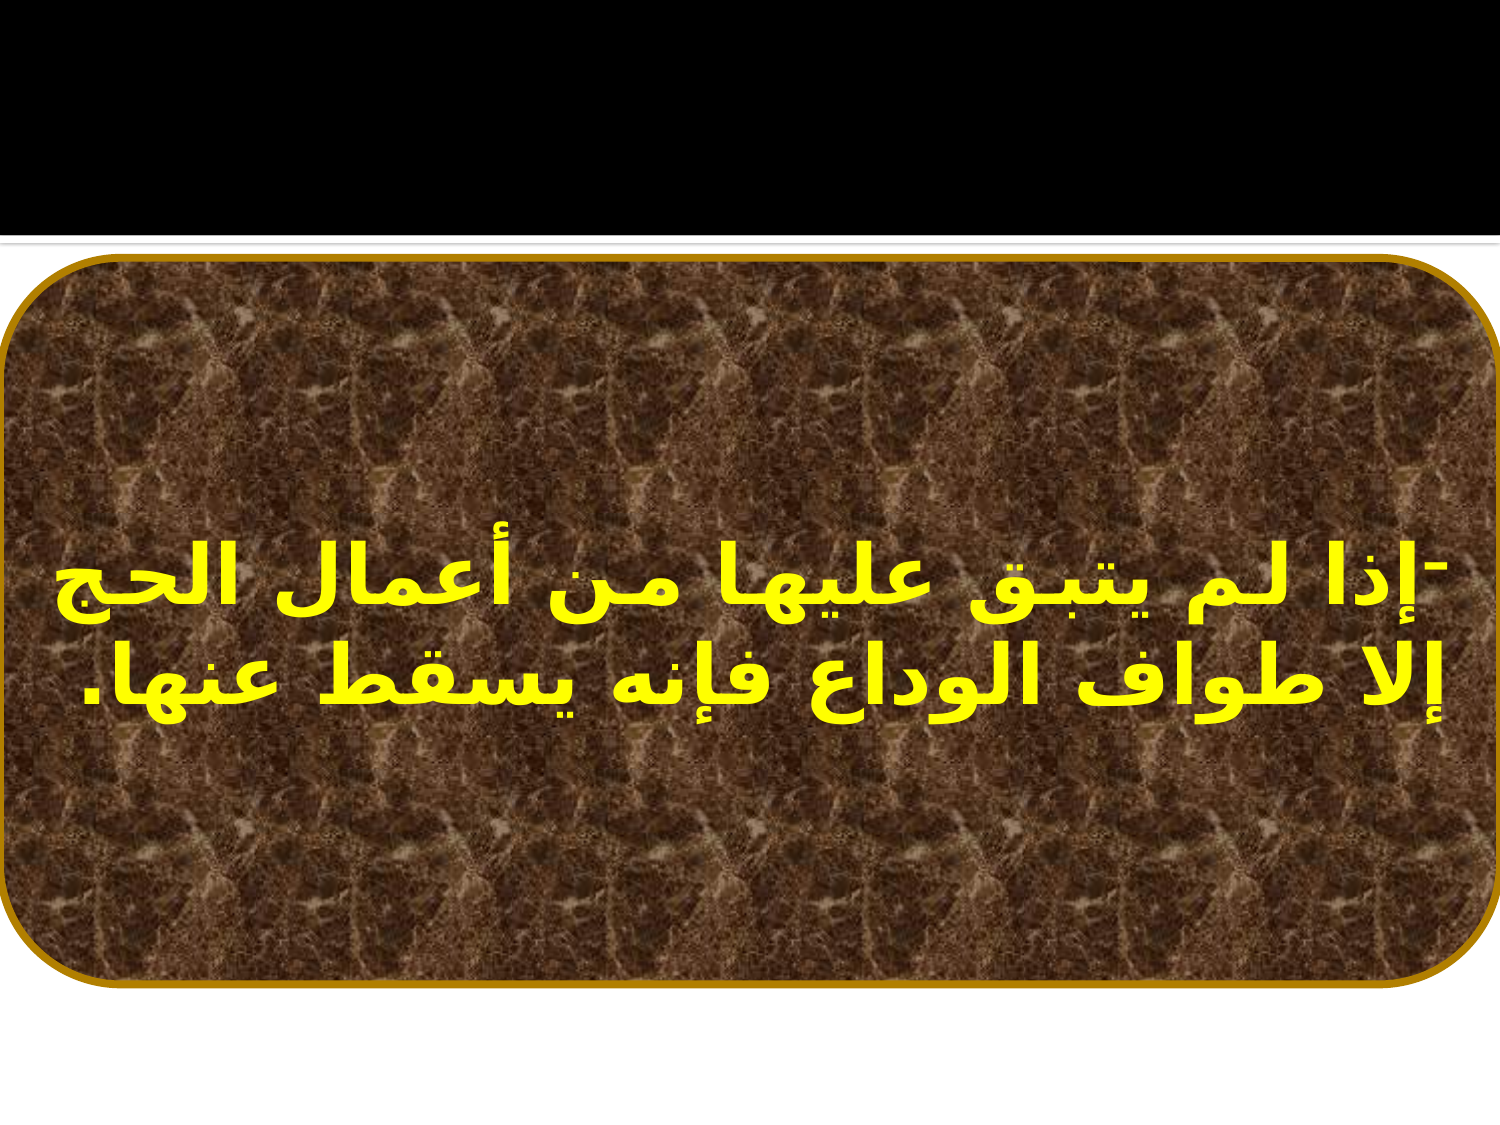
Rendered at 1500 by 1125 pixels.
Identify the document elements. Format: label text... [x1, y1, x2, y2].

text_box إذا لم يتبق عليها من أعمال الحج إلا طواف الوداع فإنه يسقط عنها. [0, 253, 1500, 989]
